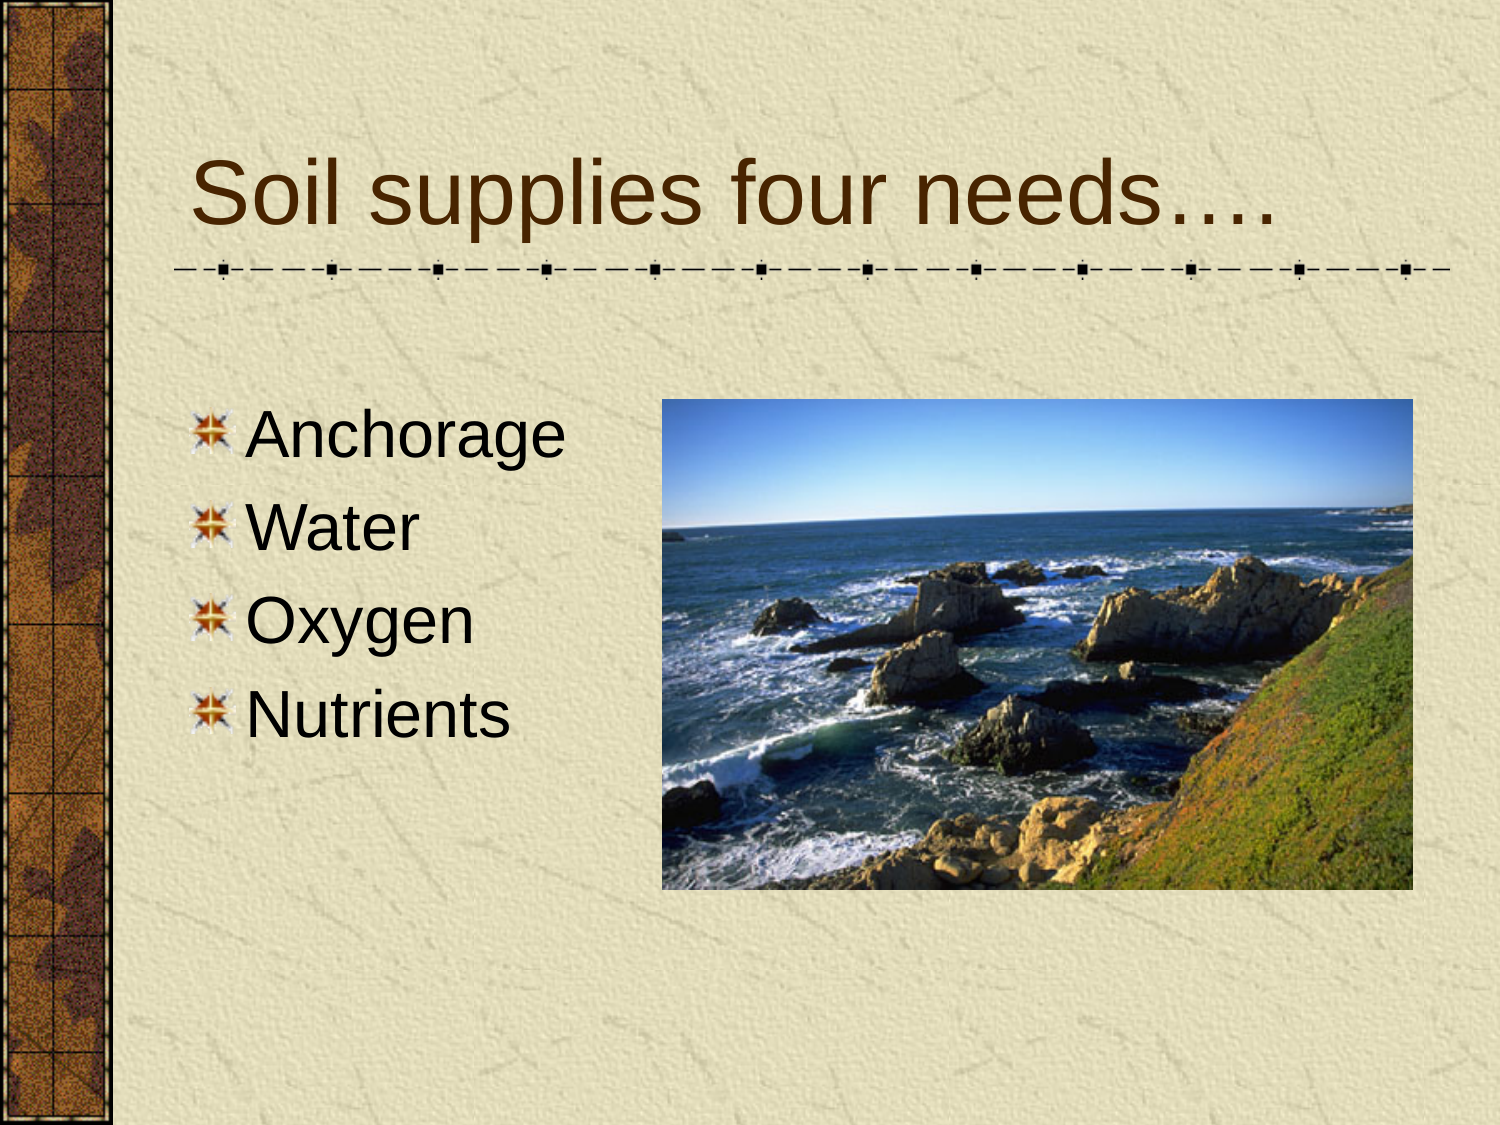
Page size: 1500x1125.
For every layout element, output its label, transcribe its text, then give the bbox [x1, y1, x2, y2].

title Soil supplies four needs…. [174, 62, 1451, 251]
list Anchorage Water Oxygen Nutrients [173, 289, 826, 965]
picture [0, 0, 1500, 1125]
